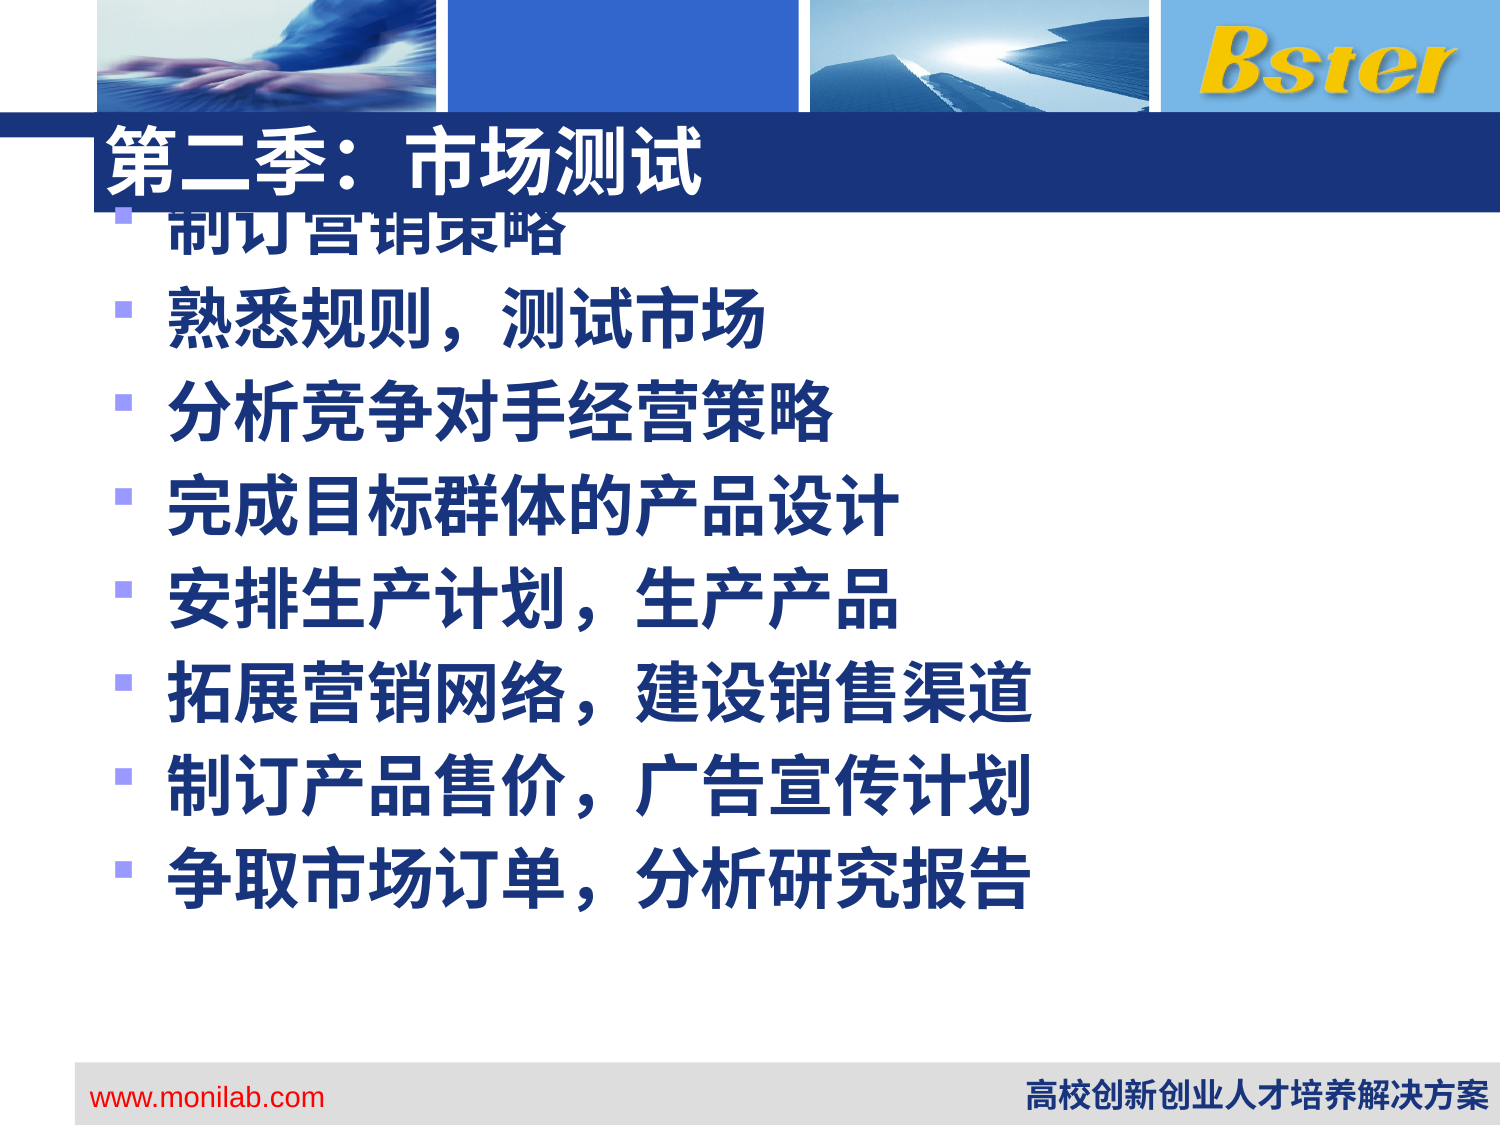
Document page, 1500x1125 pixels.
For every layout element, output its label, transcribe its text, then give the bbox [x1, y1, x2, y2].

picture [1199, 26, 1458, 94]
list 制订营销策略 熟悉规则，测试市场 分析竞争对手经营策略 完成目标群体的产品设计 安排生产计划，生产产品 拓展营销网络，建设销售渠道 制订产品售价，广告宣传计划 争取市场订单，分析研究报告 [84, 175, 1466, 1044]
picture [97, 0, 437, 112]
picture [810, 0, 1150, 112]
title 第二季：市场测试 [88, 113, 1369, 175]
